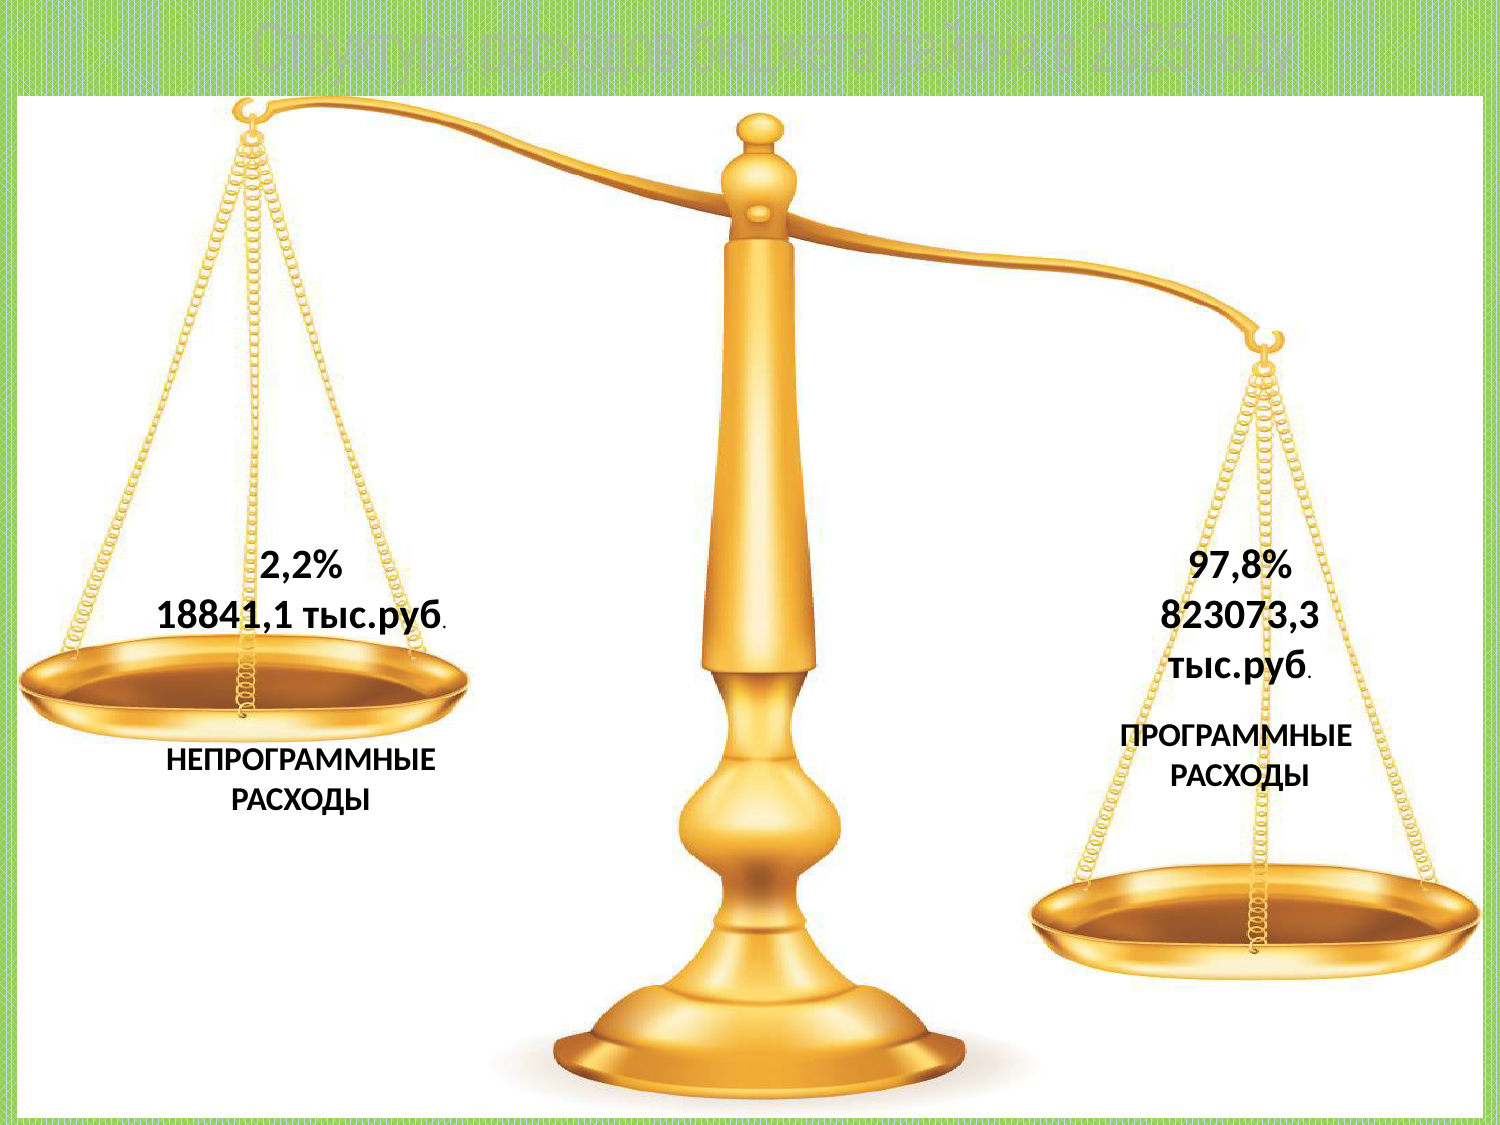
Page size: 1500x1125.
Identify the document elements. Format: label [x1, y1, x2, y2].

picture [17, 96, 1483, 1118]
